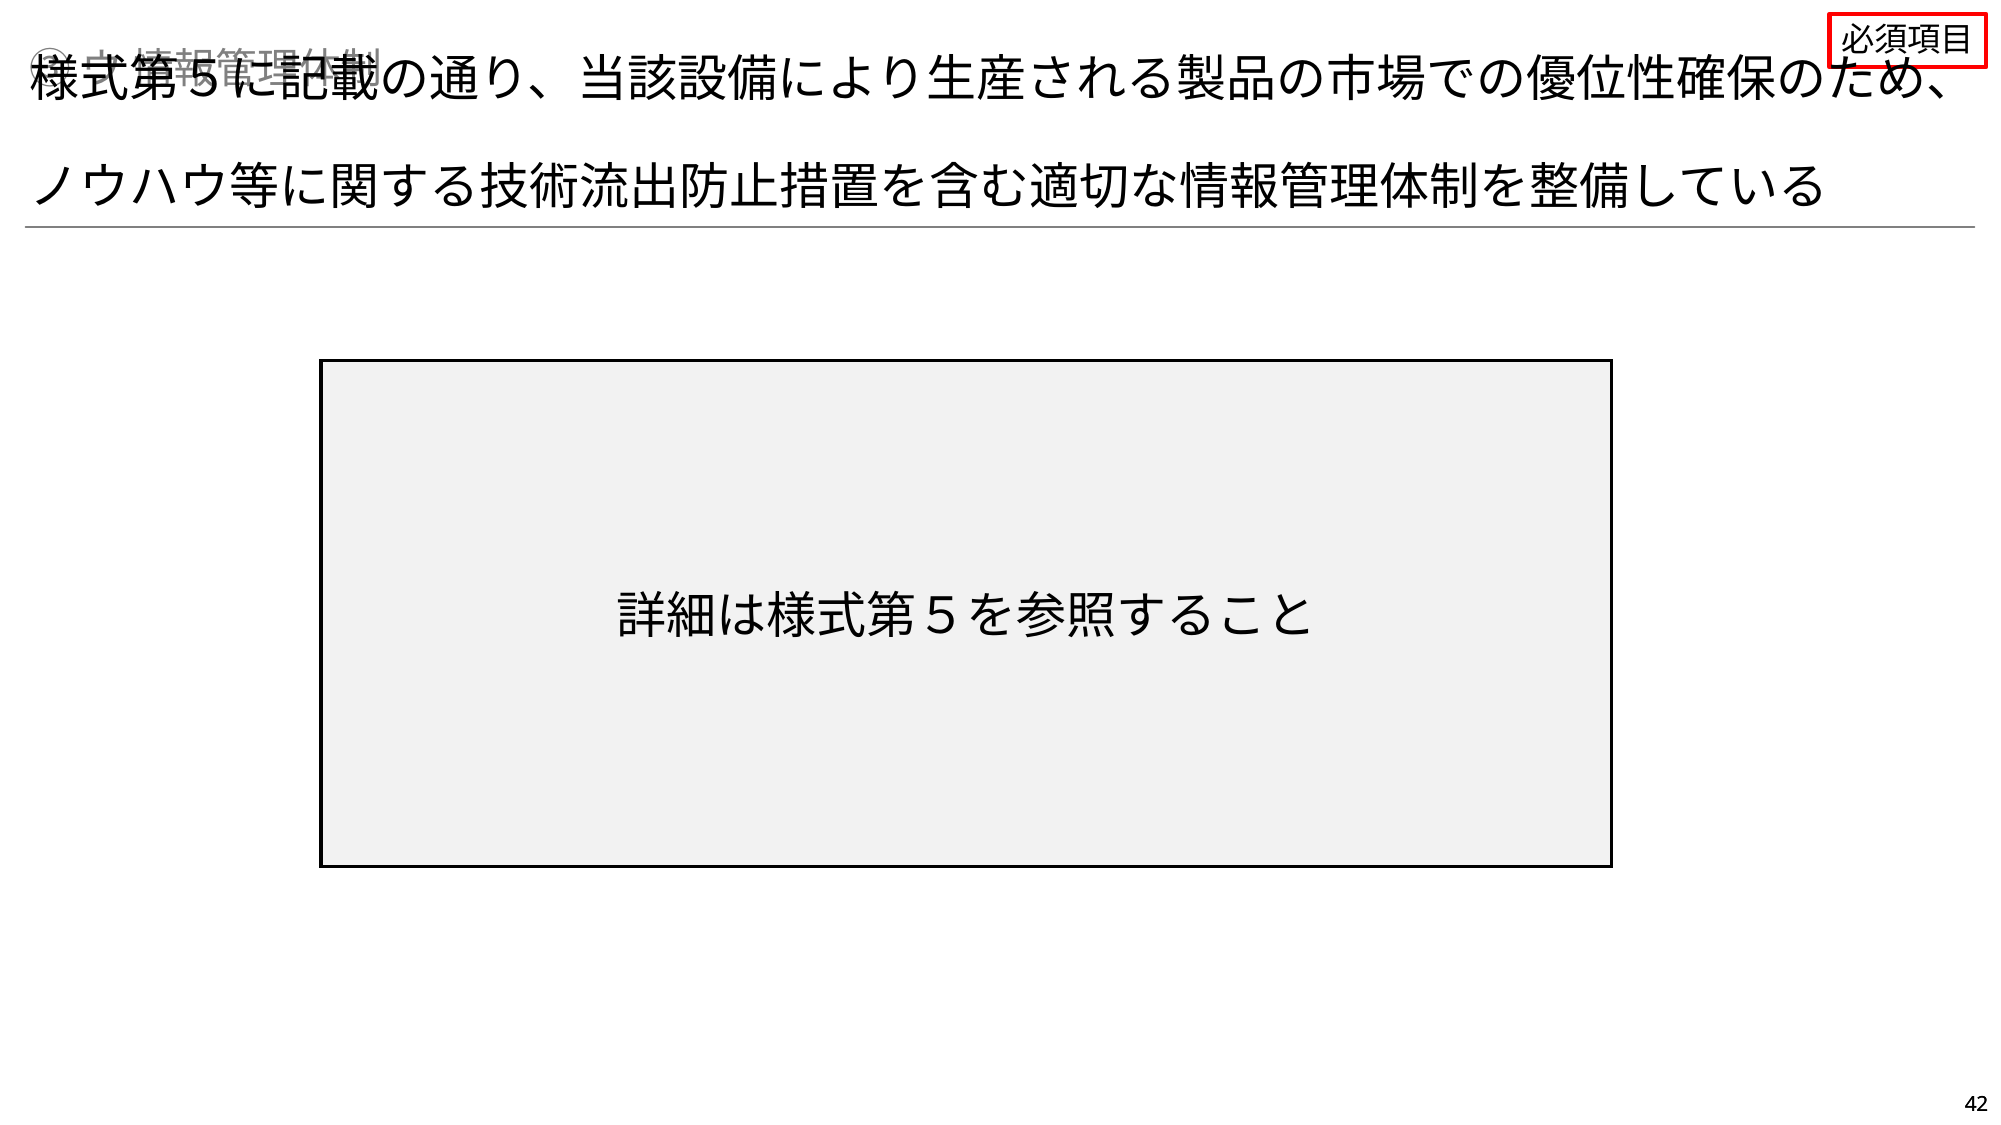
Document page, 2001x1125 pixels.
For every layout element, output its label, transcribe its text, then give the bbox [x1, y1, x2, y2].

text_box 詳細は様式第５を参照すること [319, 359, 1613, 868]
text_box ③ウ 情報管理体制 [29, 47, 1802, 53]
text_box 必須項目 [1829, 13, 1986, 68]
text_box 様式第５に記載の通り、当該設備により生産される製品の市場での優位性確保のため、 ノウハウ等に関する技術流出防止措置を含む適切な情報管理体制を整備している [29, 53, 1975, 216]
